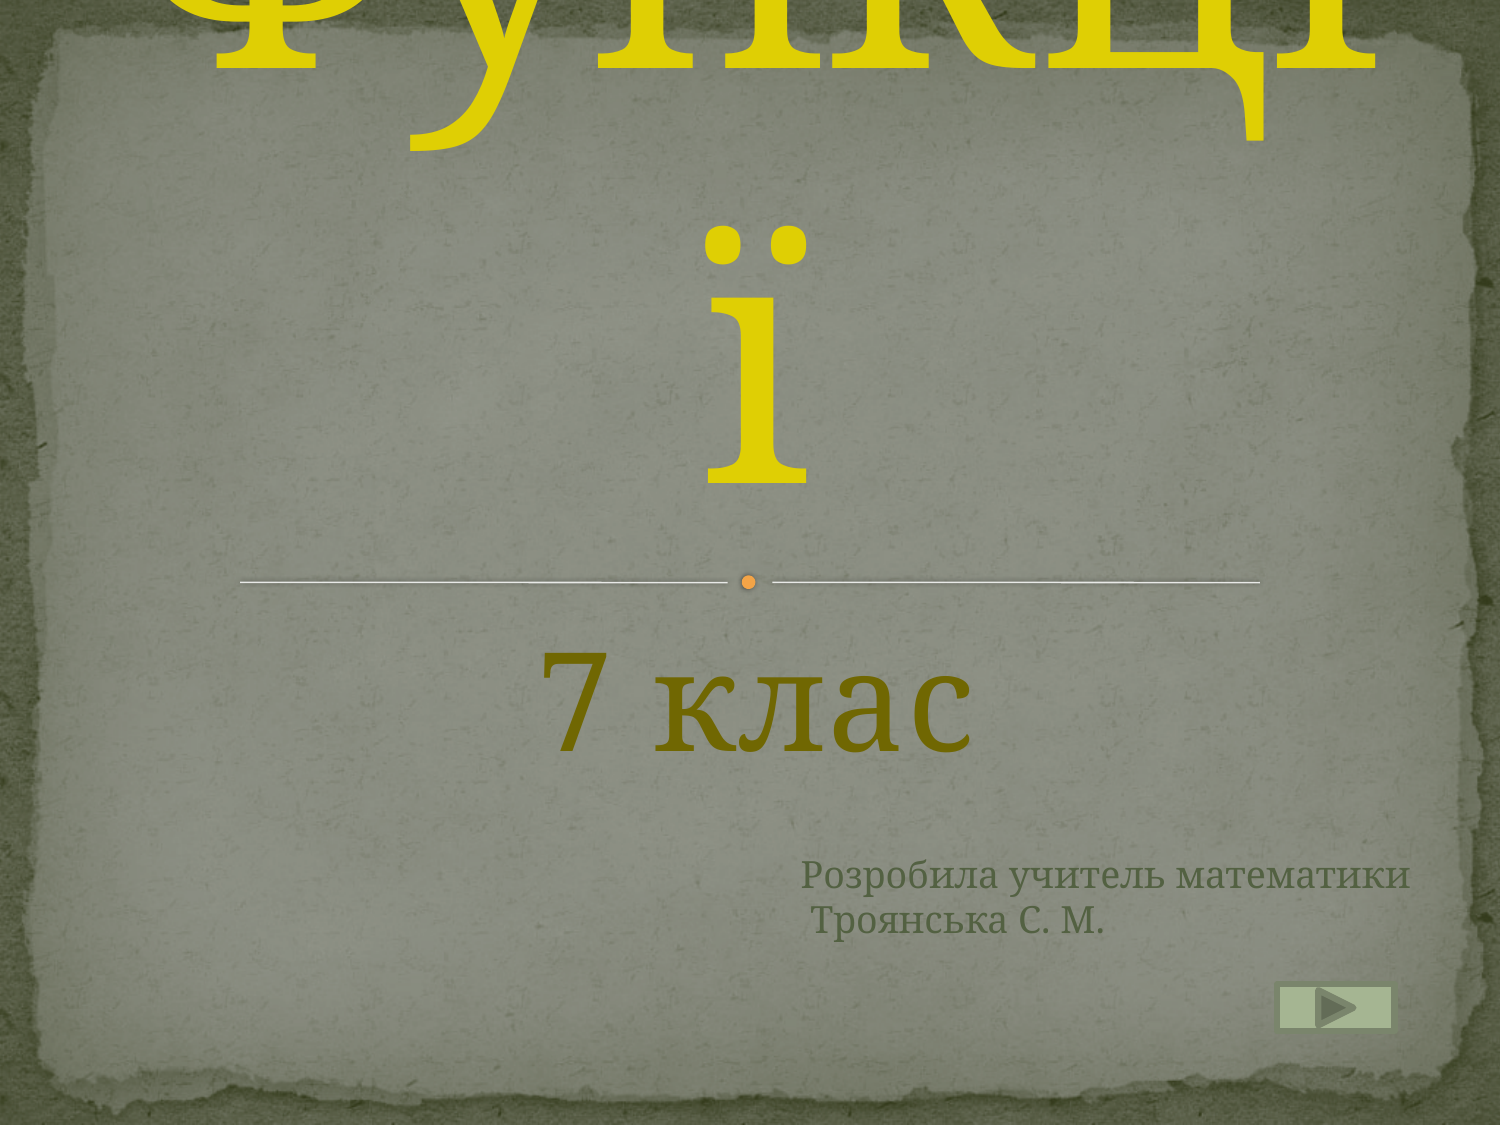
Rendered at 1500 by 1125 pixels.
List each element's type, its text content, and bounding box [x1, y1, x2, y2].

title Функції [74, 235, 1438, 561]
text_box [1274, 981, 1398, 1034]
text_box Розробила учитель математики Троянська С. М. [785, 843, 1426, 994]
subtitle 7 клас [75, 606, 1438, 795]
